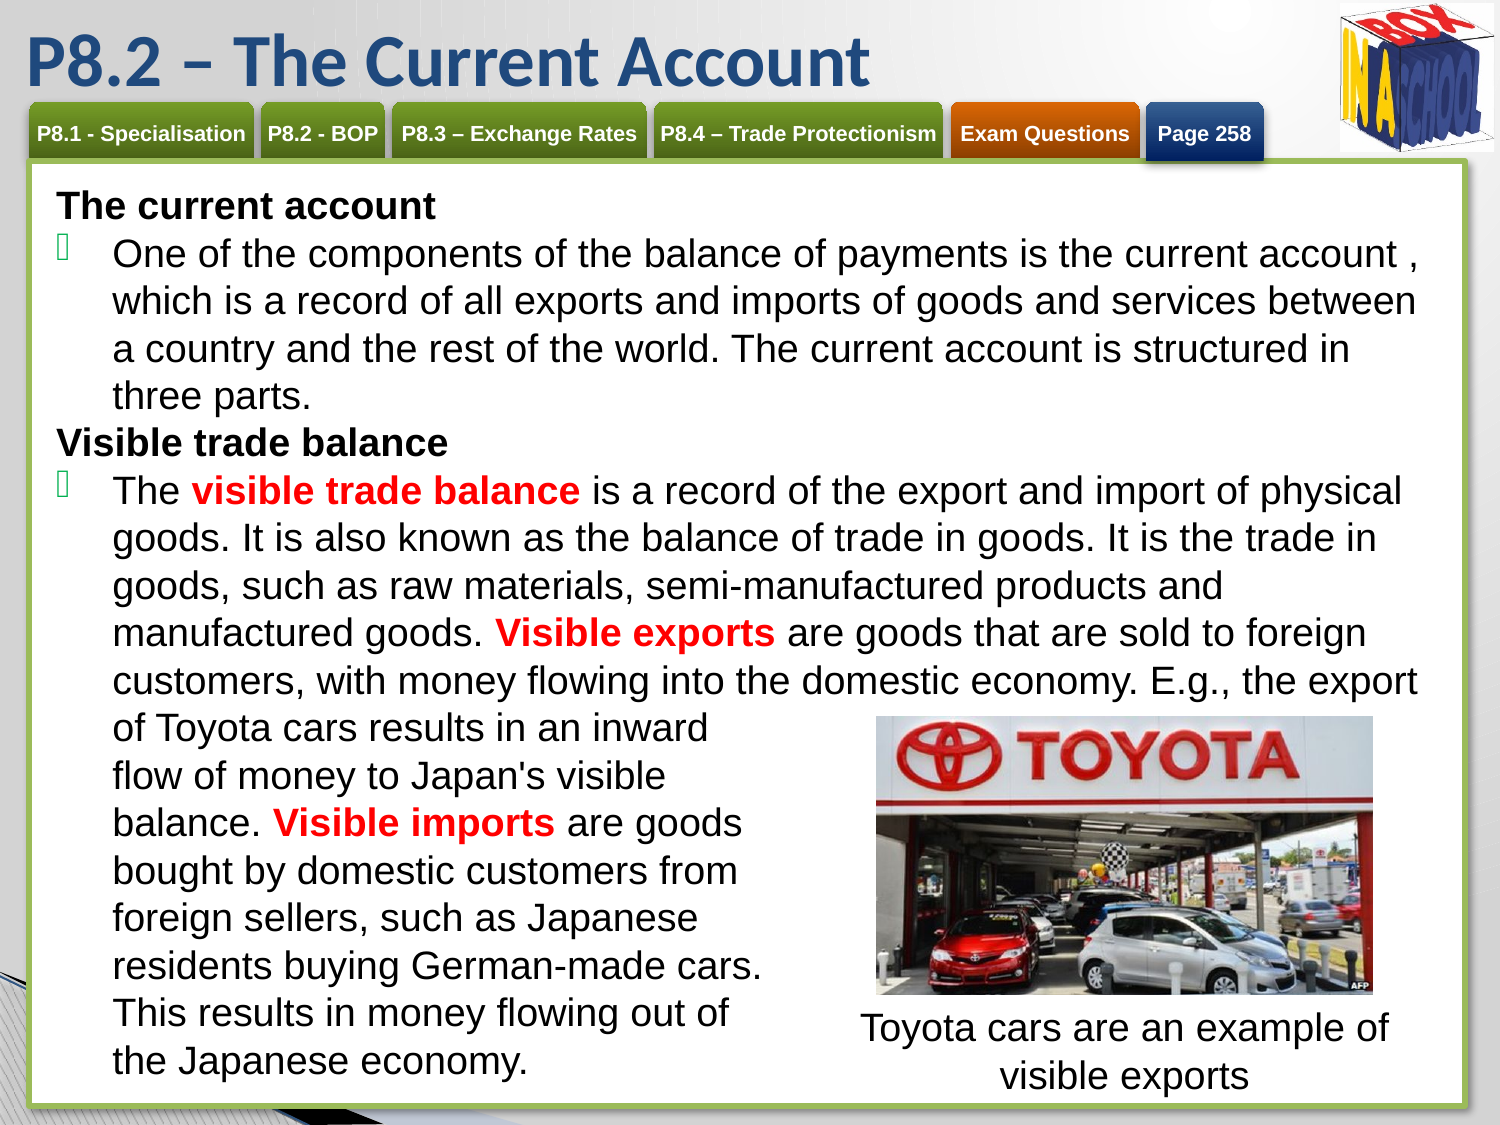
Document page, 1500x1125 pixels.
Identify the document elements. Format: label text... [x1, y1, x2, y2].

text_box The current account One of the components of the balance of payments is the current account , which is a record of all exports and imports of goods and services between a country and the rest of the world. The current account is structured in three parts. Visible trade balance The visible trade balance is a record of the export and import of physical goods. It is also known as the balance of trade in goods. It is the trade in goods, such as raw materials, semi-manufactured products and manufactured goods. Visible exports are goods that are sold to foreign customers, with money flowing into the domestic economy. E.g., the export of Toyota cars results in an inward flow of money to Japan's visible balance. Visible imports are goods bought by domestic customers from foreign sellers, such as Japanese residents buying German-made cars. This results in money flowing out of the Japanese economy. [41, 172, 1441, 1090]
text_box Toyota cars are an example of visible exports [809, 994, 1441, 1105]
picture [1340, 3, 1495, 152]
picture [281, 1114, 303, 1125]
text_box Page 258 [1145, 102, 1264, 161]
picture [876, 715, 1373, 995]
title P8.2 – The Current Account [11, 11, 1465, 102]
